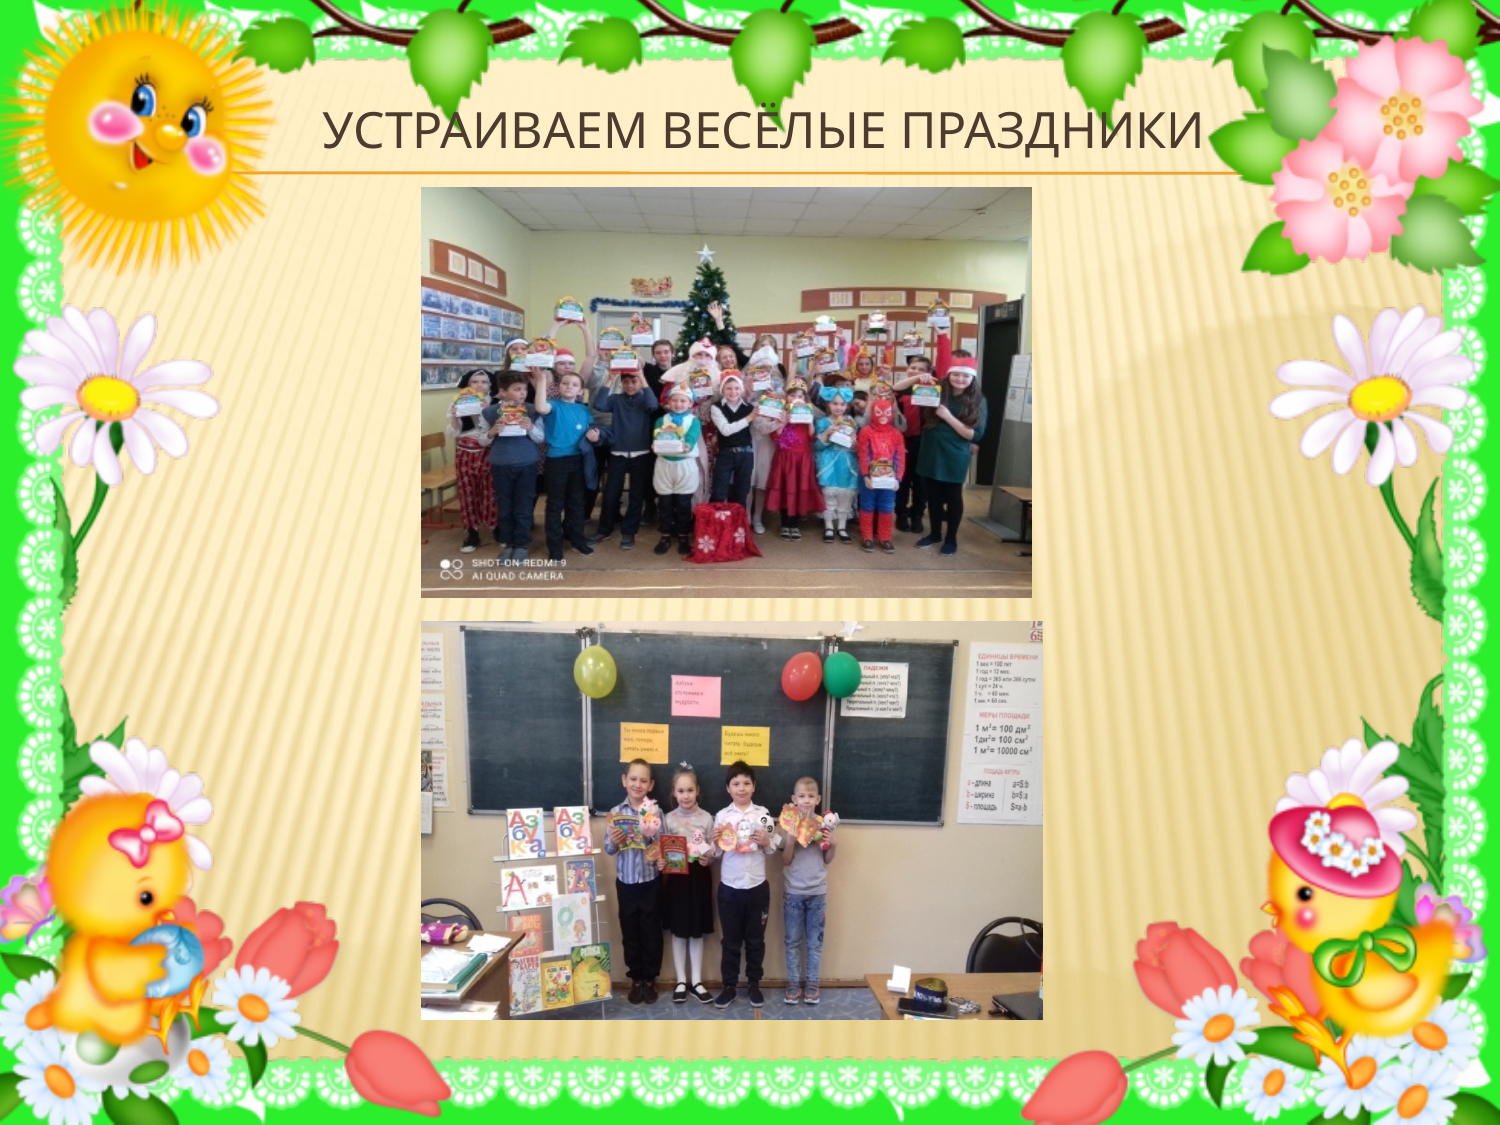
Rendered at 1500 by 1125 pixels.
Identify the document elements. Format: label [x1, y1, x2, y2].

picture [421, 620, 1044, 1020]
list [0, 0, 1500, 1125]
picture [421, 187, 1032, 598]
